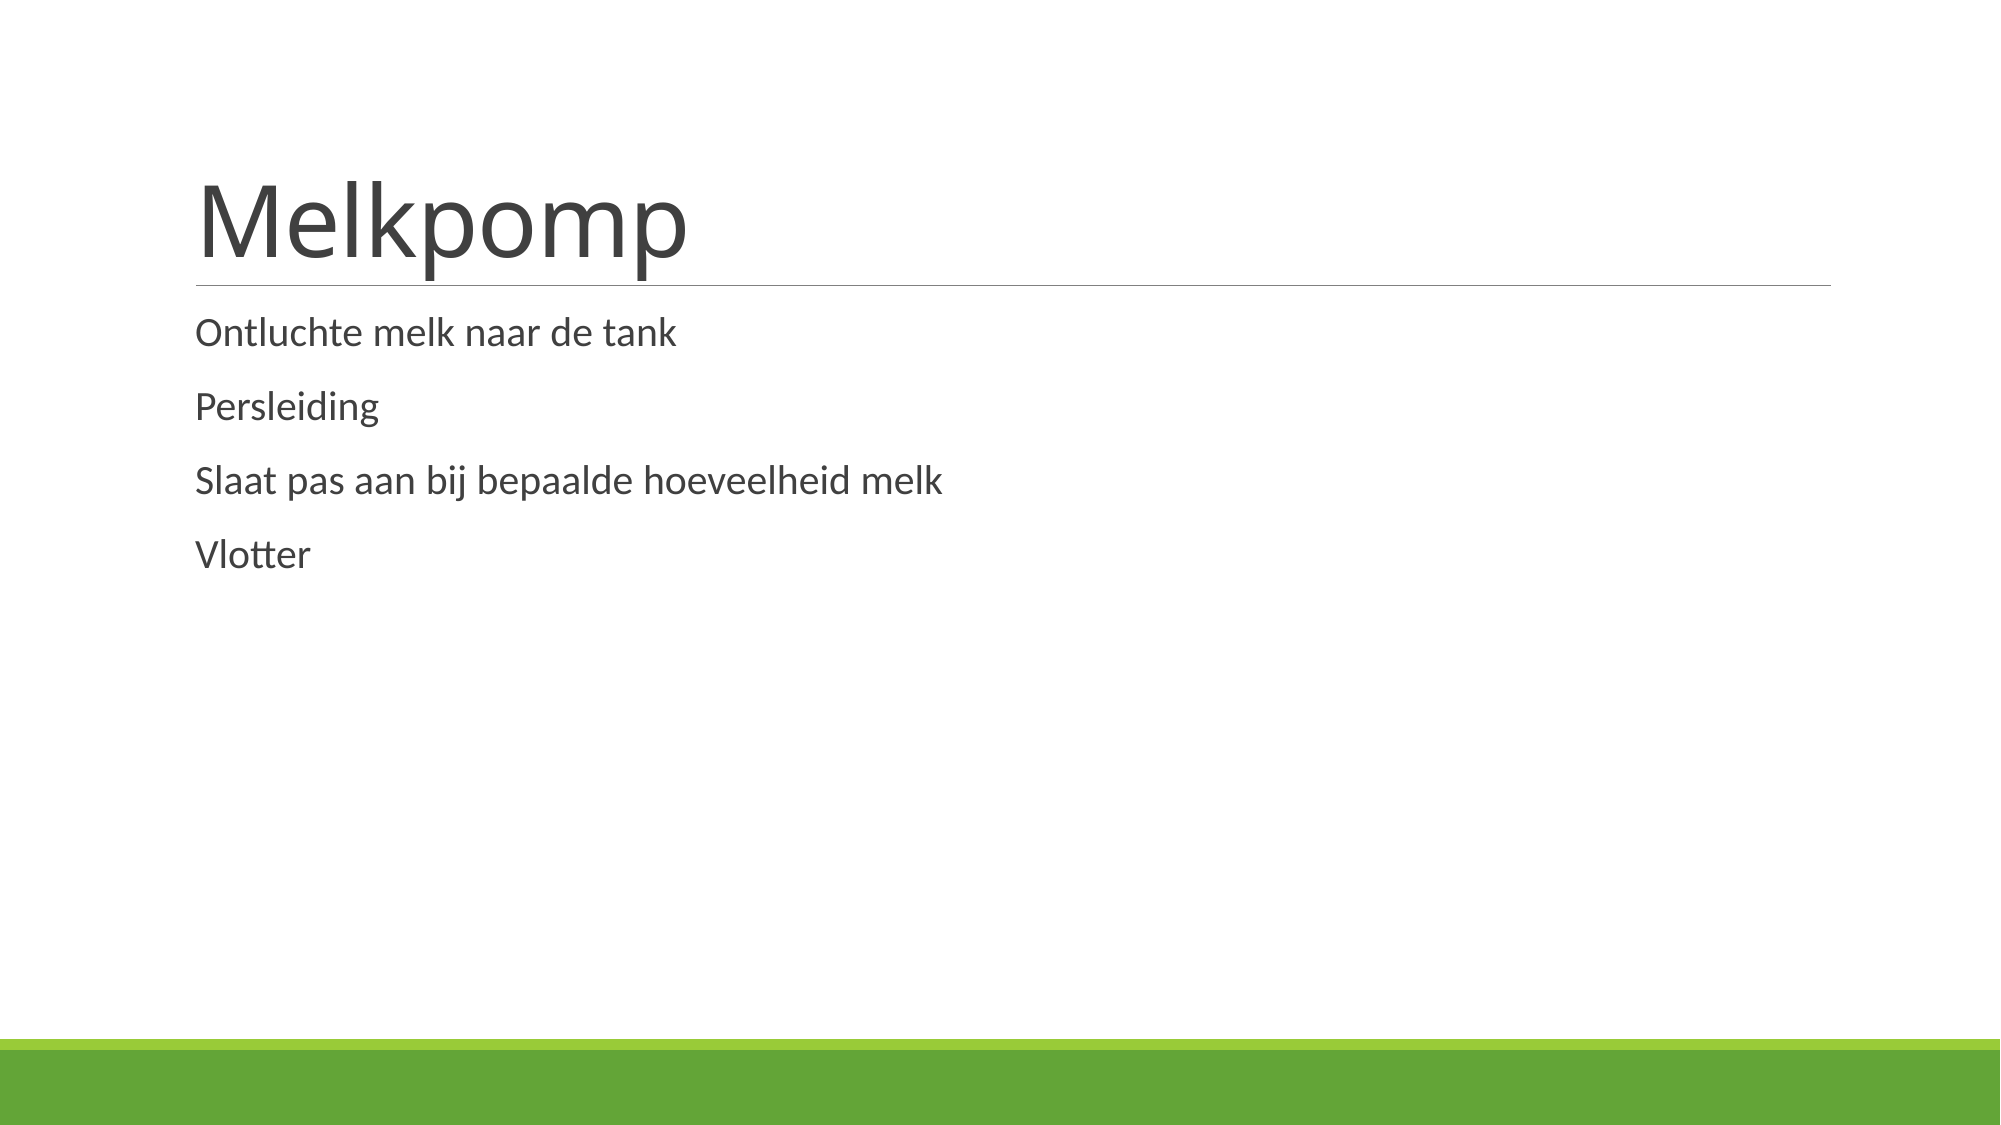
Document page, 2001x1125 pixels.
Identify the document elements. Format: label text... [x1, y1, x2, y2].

title Melkpomp [180, 47, 1830, 285]
list Ontluchte melk naar de tank Persleiding Slaat pas aan bij bepaalde hoeveelheid melk Vlotter [180, 302, 1830, 963]
